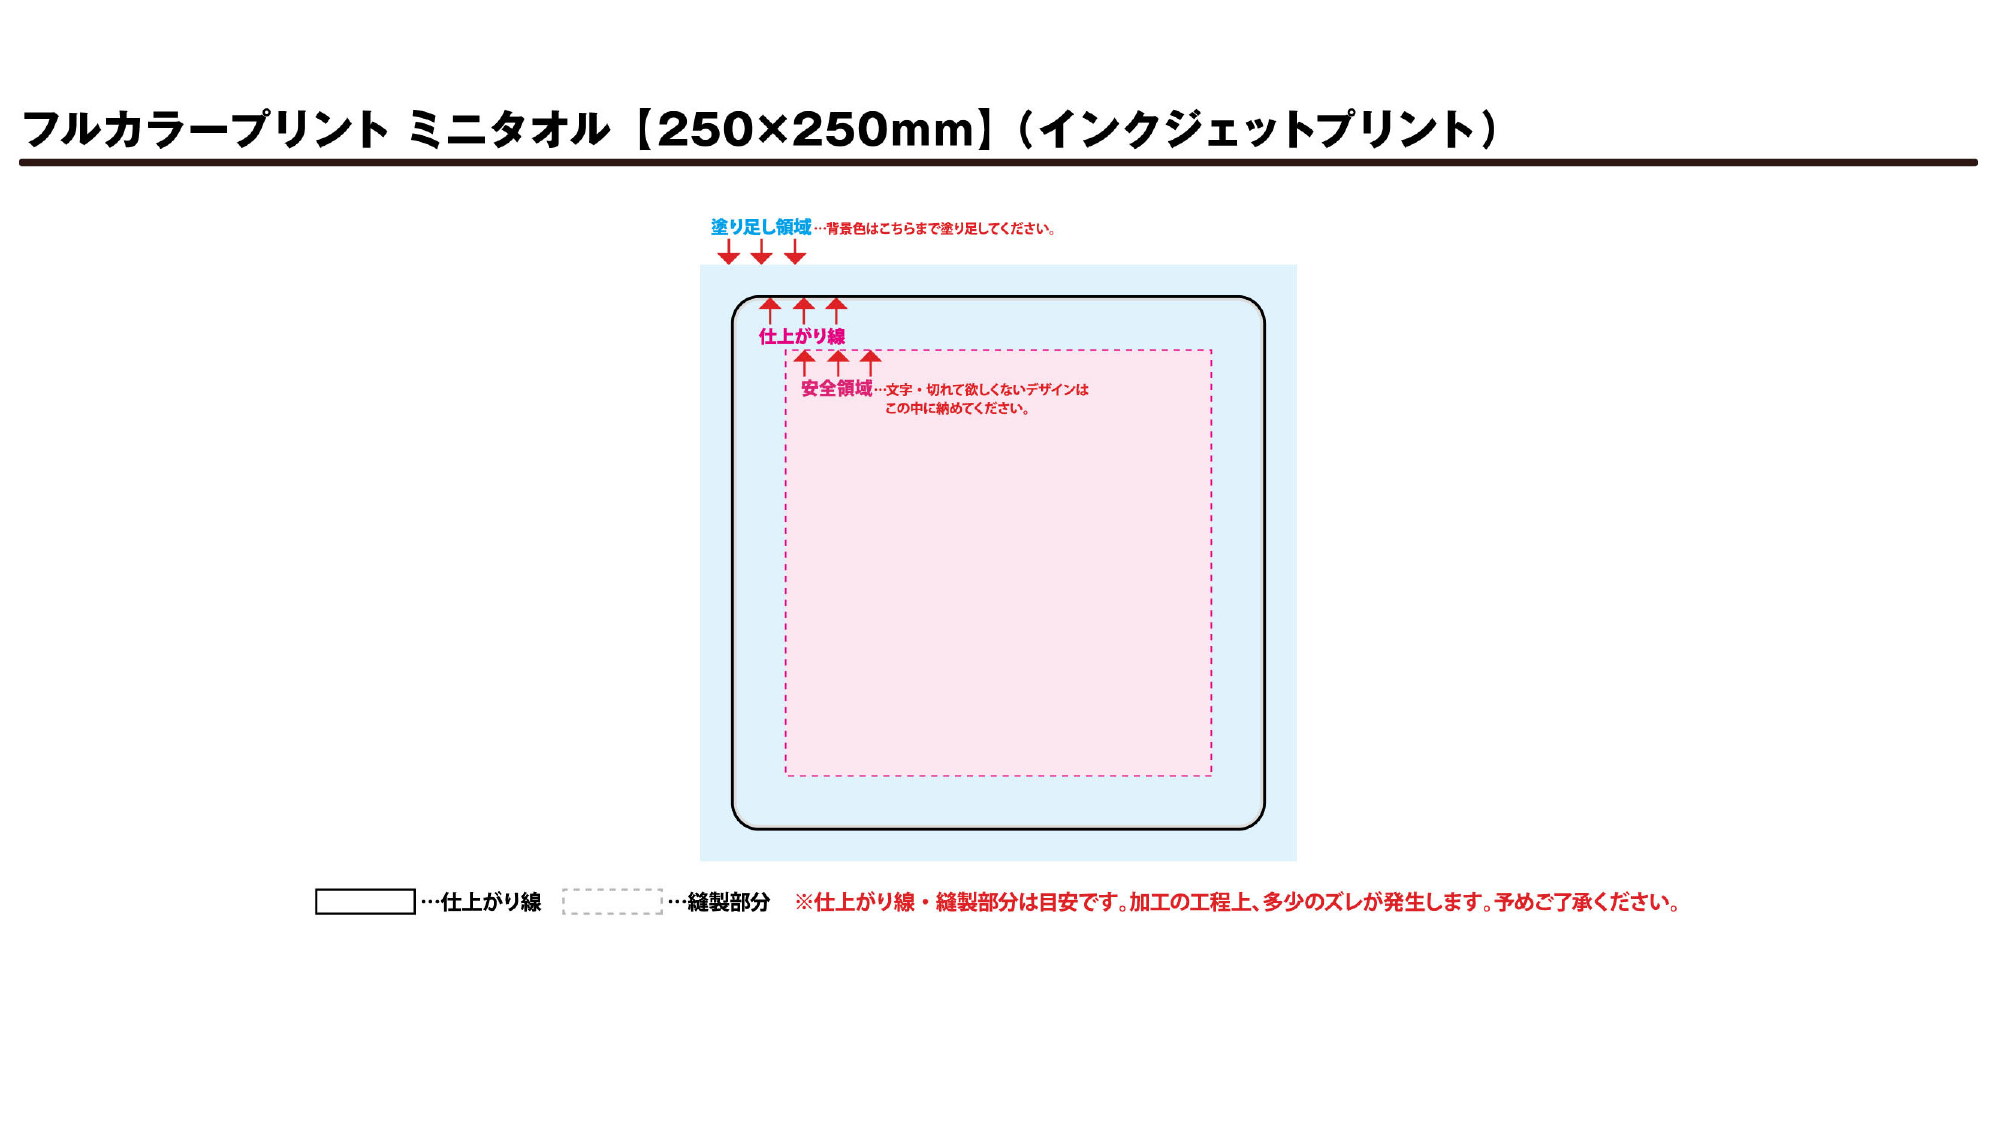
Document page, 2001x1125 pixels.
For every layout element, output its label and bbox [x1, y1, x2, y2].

picture [0, 65, 2000, 1060]
